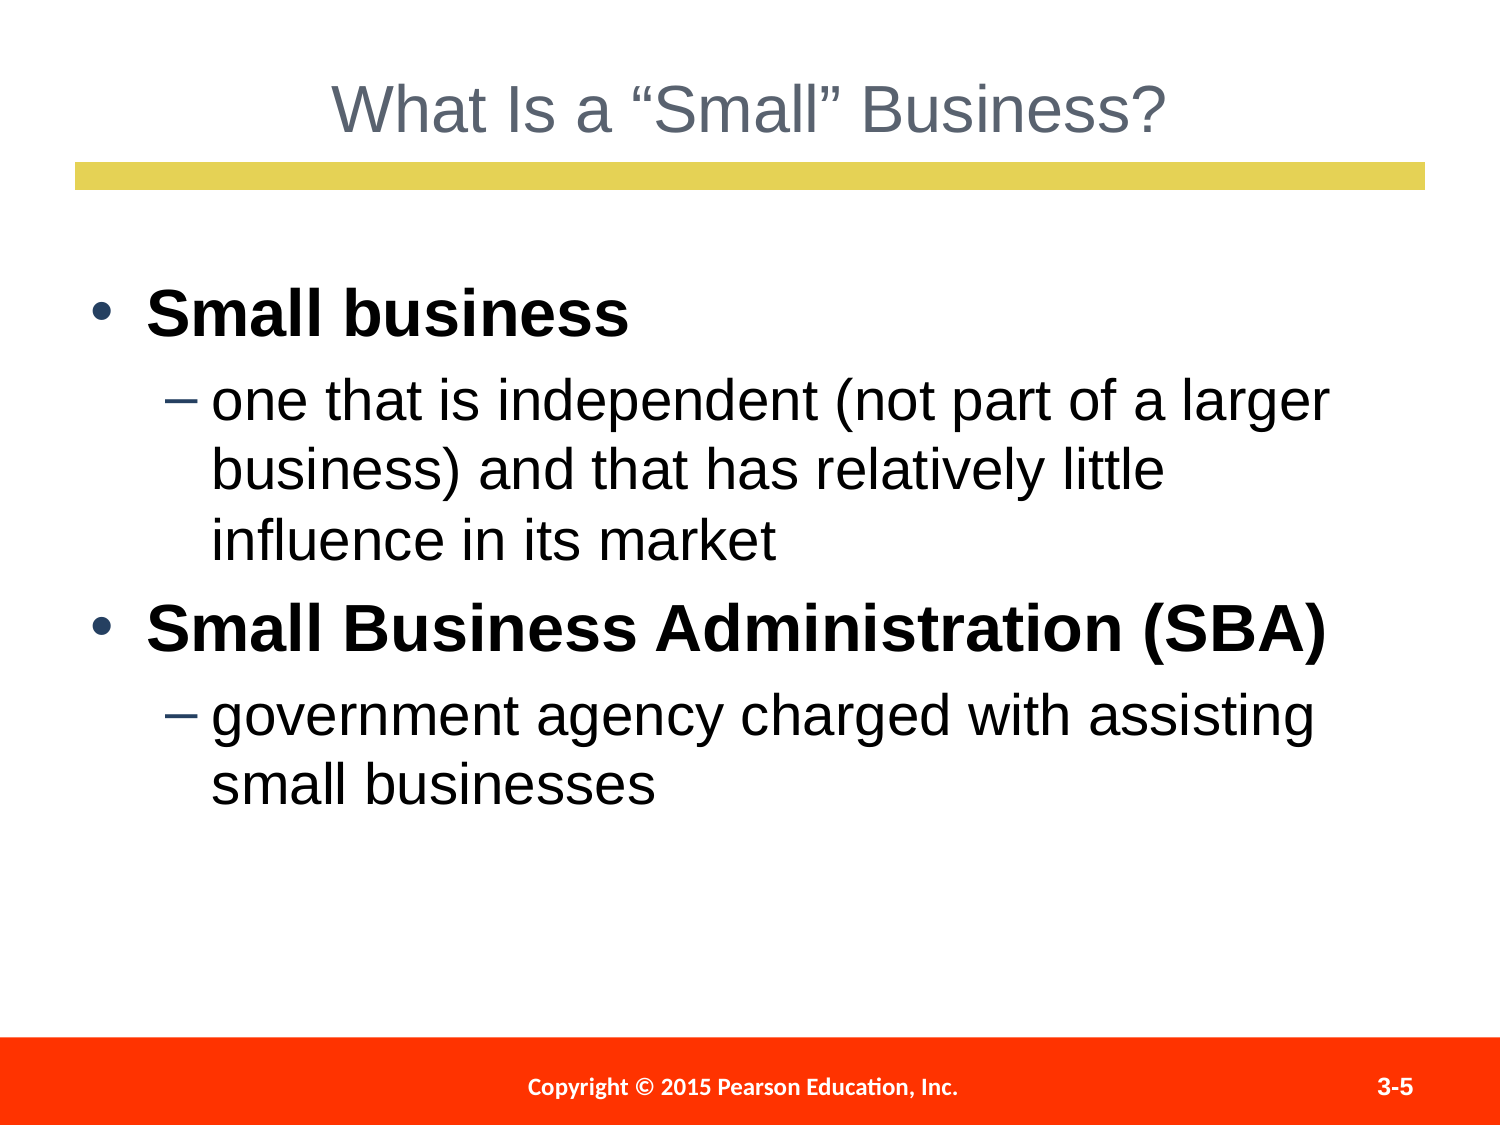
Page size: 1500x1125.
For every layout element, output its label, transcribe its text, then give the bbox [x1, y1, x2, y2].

title What Is a “Small” Business? [74, 12, 1426, 201]
list Small business one that is independent (not part of a larger business) and that has relatively little influence in its market Small Business Administration (SBA) government agency charged with assisting small businesses [74, 262, 1426, 1006]
